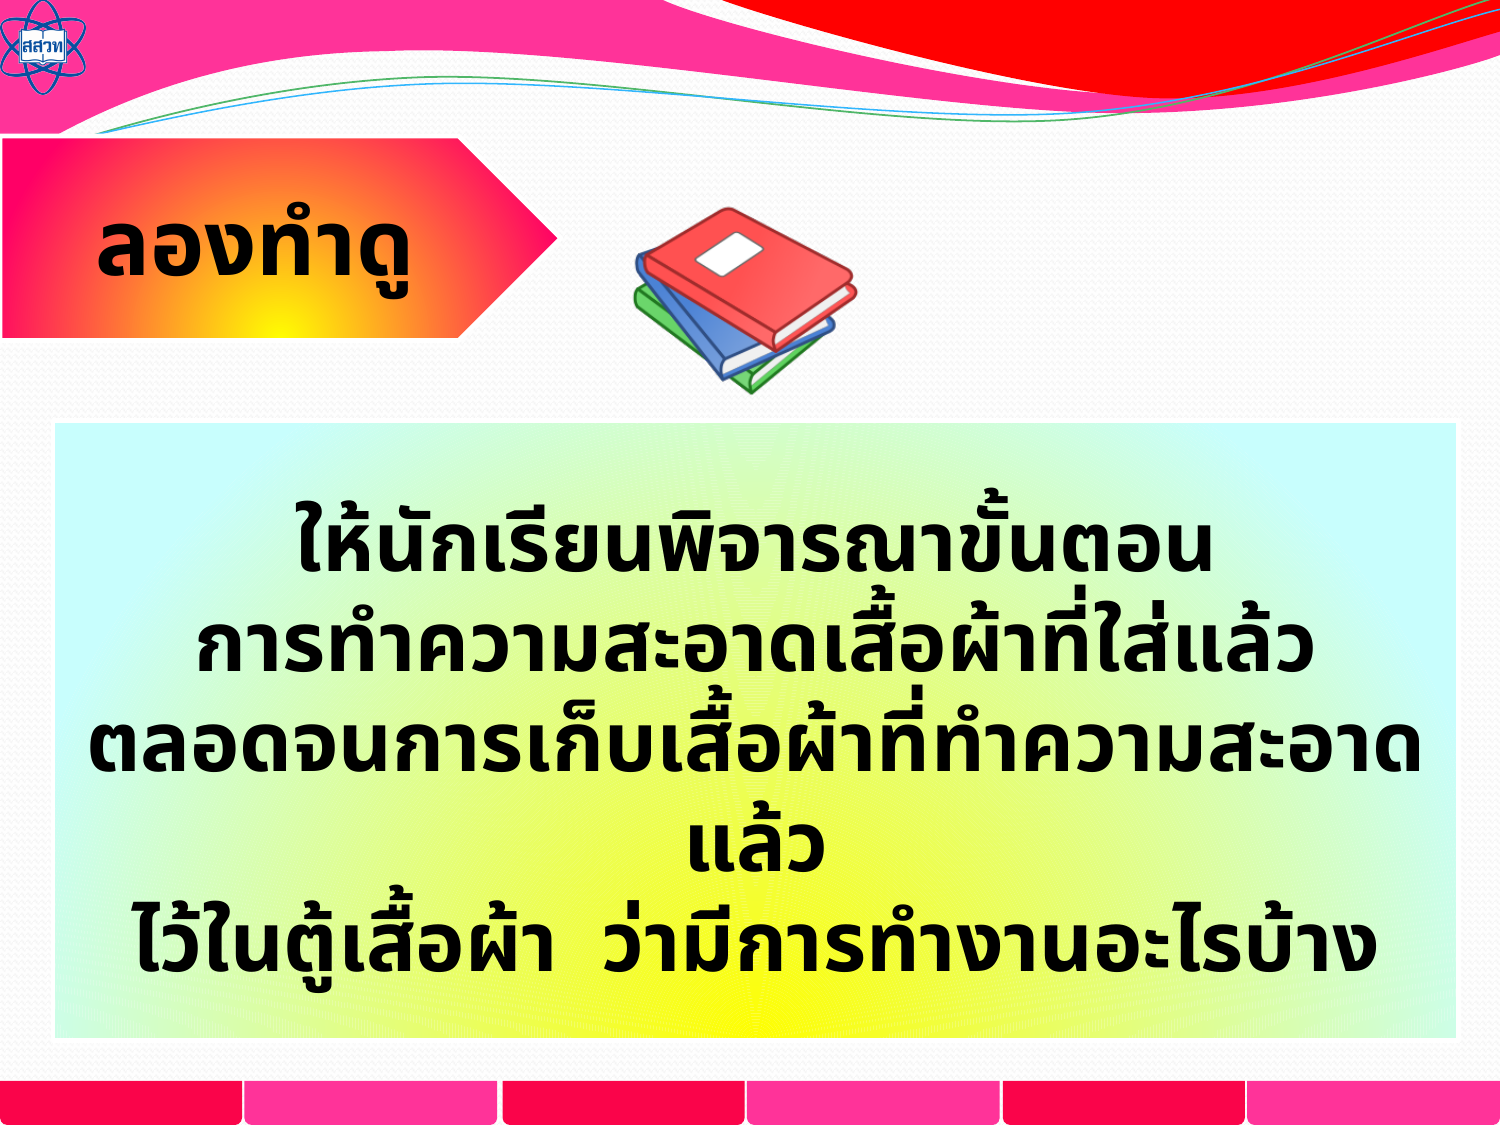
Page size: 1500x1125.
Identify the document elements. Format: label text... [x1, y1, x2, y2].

text_box วาดรูปสี่เหลี่ยมผืนผ้าแนวตั้ง [614, 420, 943, 431]
picture [0, 0, 86, 95]
text_box ให้นักเรียนพิจารณาขั้นตอน การทำความสะอาดเสื้อผ้าที่ใส่แล้ว ตลอดจนการเก็บเสื้อผ้าที่ทำความสะอาดแล้ว ไว้ในตู้เสื้อผ้า ว่ามีการทำงานอะไรบ้าง [52, 420, 1459, 1041]
picture [619, 195, 940, 421]
text_box ลองทำดู [0, 135, 562, 342]
